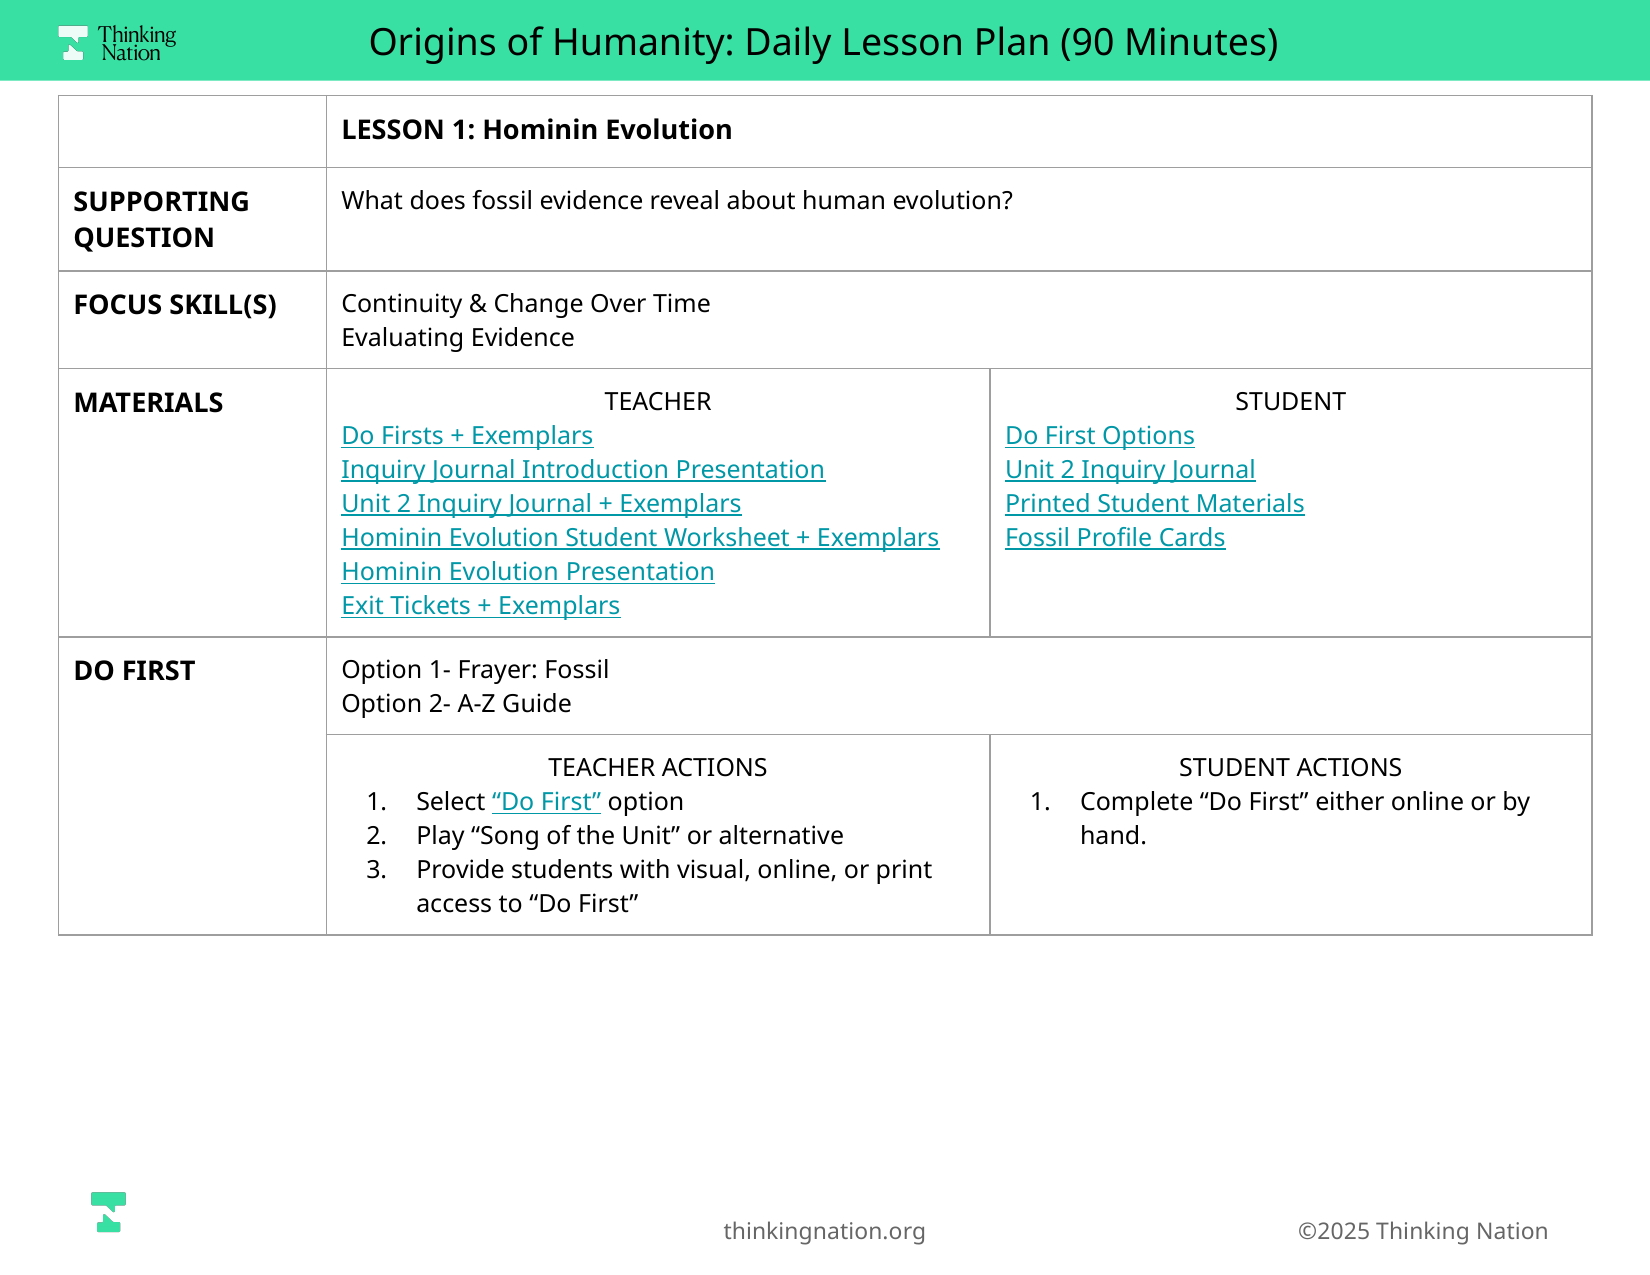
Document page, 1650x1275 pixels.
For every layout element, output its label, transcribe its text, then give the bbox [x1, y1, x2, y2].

table_cell Option 1- Frayer: Fossil Option 2- A-Z Guide [327, 638, 1591, 734]
table_cell STUDENT ACTIONS Complete “Do First” either online or by hand. [991, 735, 1591, 934]
table_cell TEACHER Do Firsts + Exemplars Inquiry Journal Introduction Presentation Unit 2 Inquiry Journal + Exemplars Hominin Evolution Student Worksheet + Exemplars Hominin Evolution Presentation Exit Tickets + Exemplars [327, 369, 989, 636]
table_header LESSON 1: Hominin Evolution [327, 96, 1591, 167]
table_cell Continuity & Change Over Time Evaluating Evidence [327, 272, 1591, 368]
text_box Origins of Humanity: Daily Lesson Plan (90 Minutes) [0, 0, 1650, 81]
table_cell STUDENT Do First Options Unit 2 Inquiry Journal Printed Student Materials Fossil Profile Cards [991, 369, 1591, 636]
table_cell MATERIALS [59, 369, 326, 636]
table_cell What does fossil evidence reveal about human evolution? [327, 168, 1591, 270]
table_cell TEACHER ACTIONS Select “Do First” option Play “Song of the Unit” or alternative Provide students with visual, online, or print access to “Do First” [327, 735, 989, 934]
table_cell FOCUS SKILL(S) [59, 272, 326, 368]
table_header [59, 96, 326, 167]
text_box thinkingnation.org [629, 1200, 1021, 1240]
text_box ©2025 Thinking Nation [1174, 1200, 1566, 1240]
picture [45, 14, 180, 85]
picture [80, 1184, 136, 1240]
table_cell SUPPORTING QUESTION [59, 168, 326, 270]
table_cell DO FIRST [59, 638, 326, 934]
